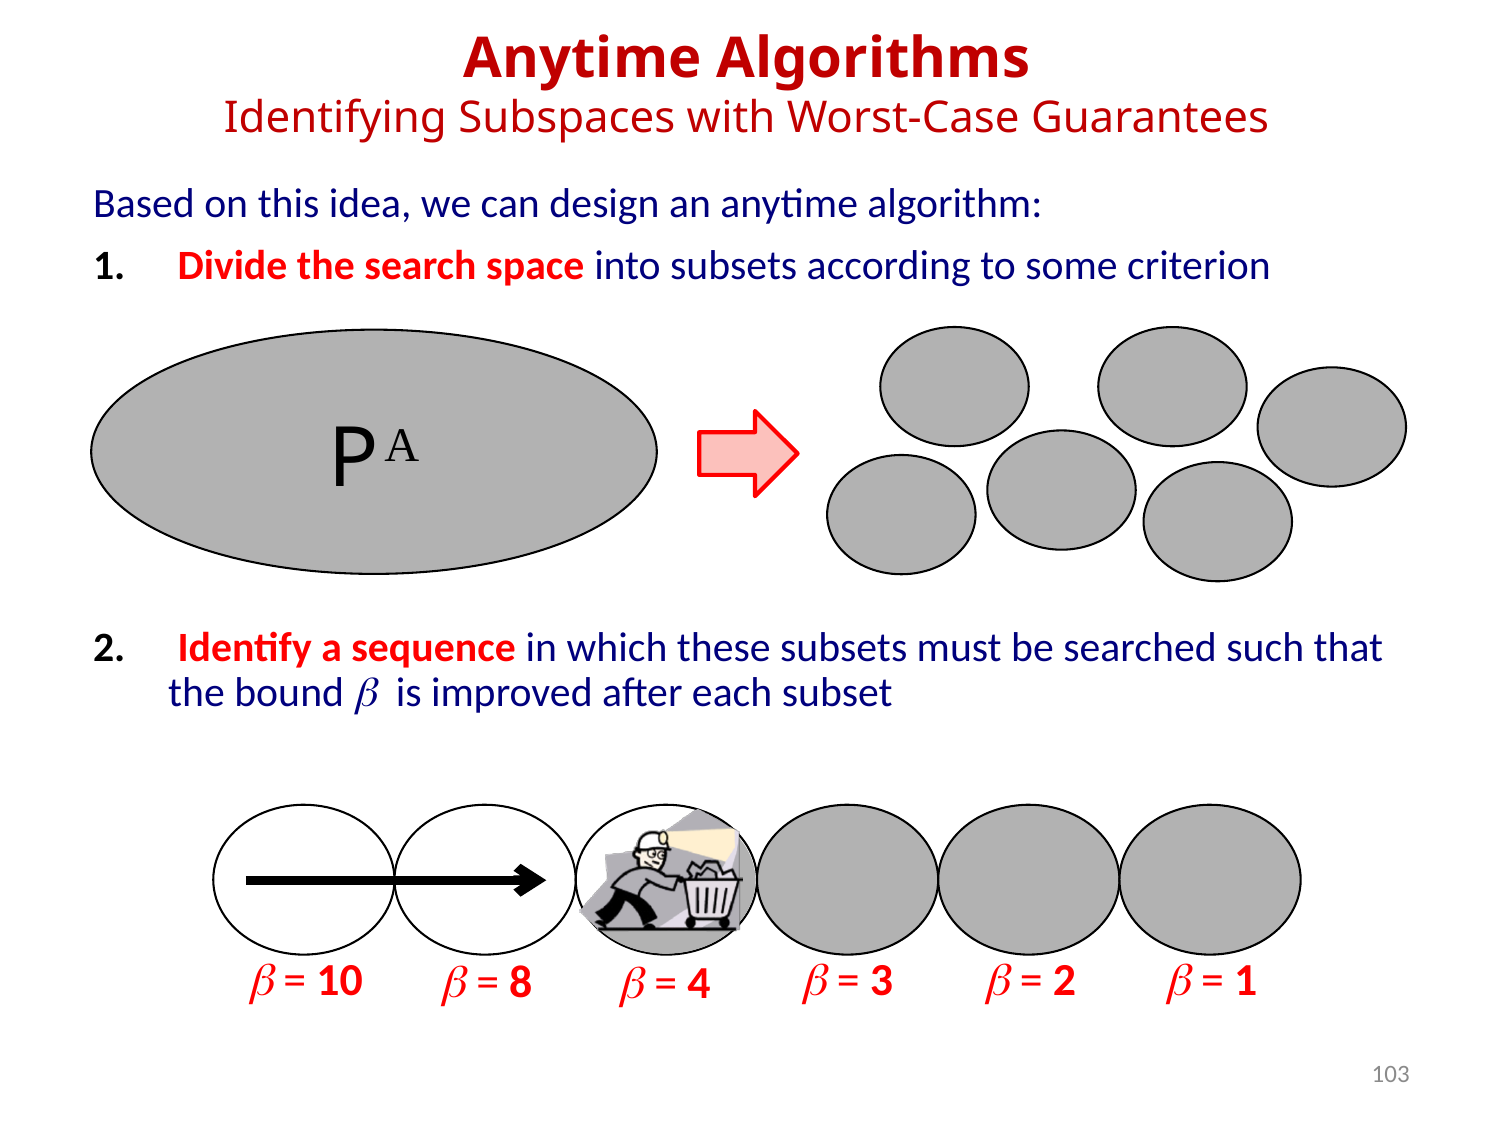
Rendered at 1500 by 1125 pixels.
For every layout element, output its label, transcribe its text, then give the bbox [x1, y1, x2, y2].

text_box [91, 326, 1407, 582]
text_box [213, 804, 1302, 1010]
text_box Anytime Algorithms Identifying Subspaces with Worst-Case Guarantees [93, 14, 1401, 149]
text_box Based on this idea, we can design an anytime algorithm: Divide the search space into subsets according to some criterion Identify a sequence in which these subsets must be searched such that the bound b is improved after each subset [78, 173, 1444, 1052]
slide_number 103 [1074, 1042, 1425, 1103]
